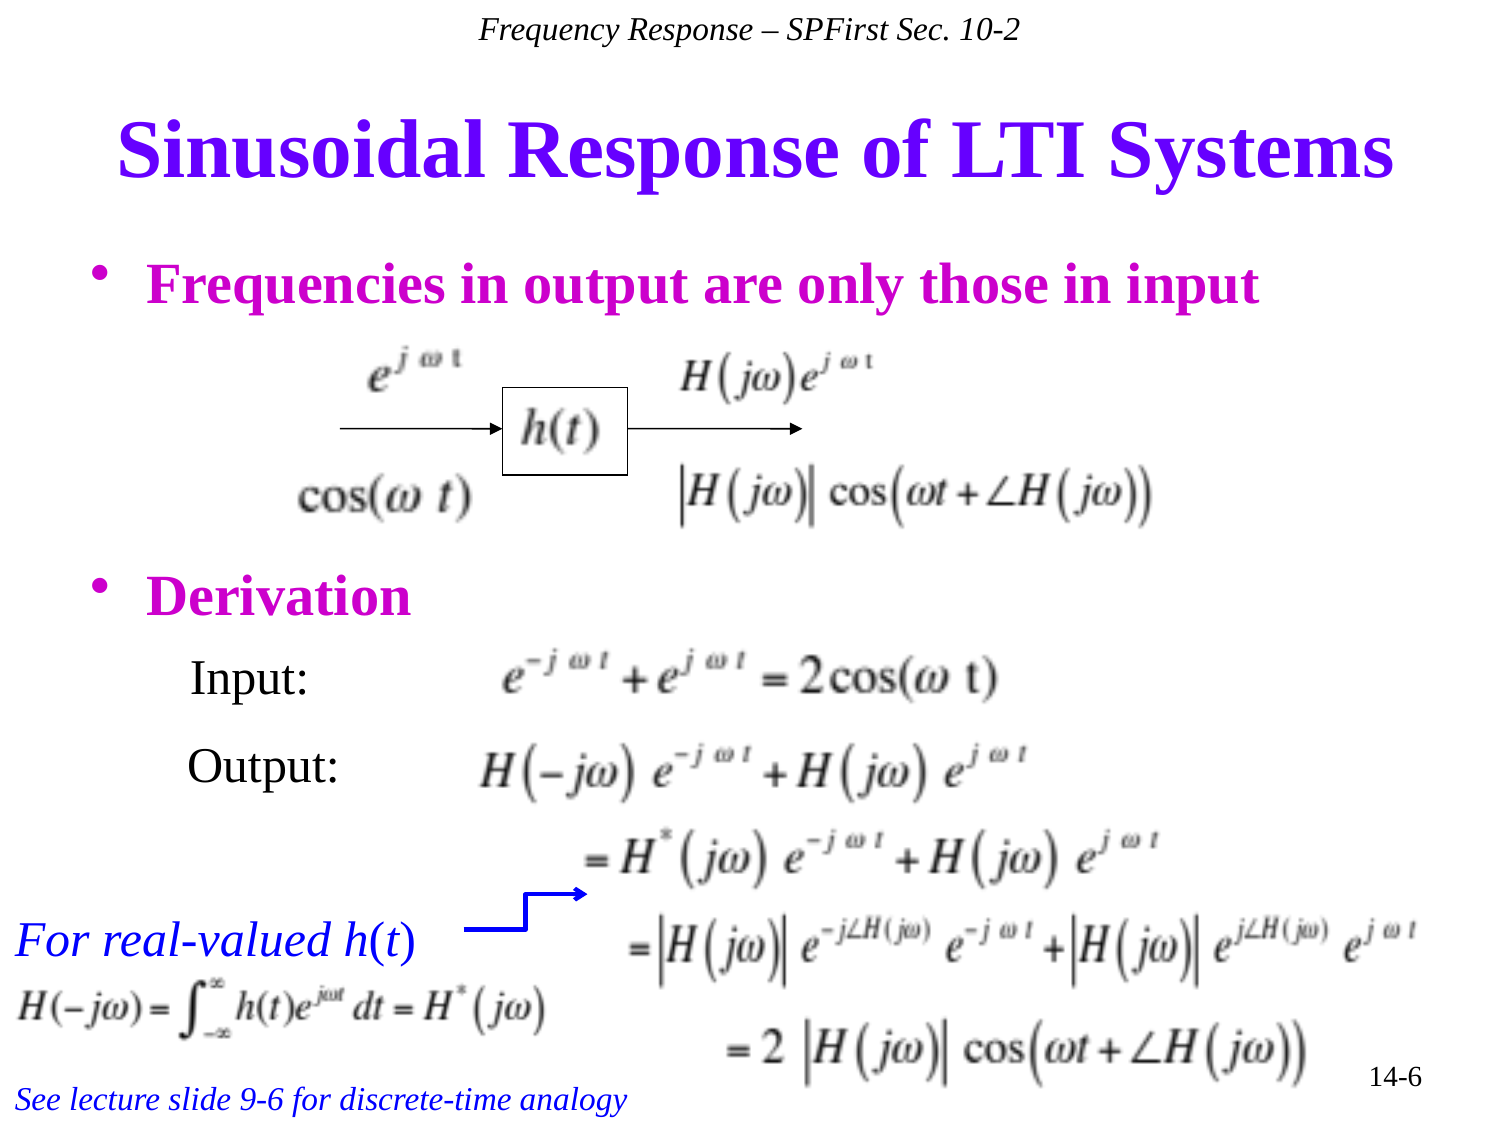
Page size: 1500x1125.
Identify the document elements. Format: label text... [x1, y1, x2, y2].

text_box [656, 456, 1156, 533]
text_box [624, 906, 1421, 994]
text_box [579, 817, 1162, 896]
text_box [497, 636, 1003, 712]
text_box Input: [174, 636, 363, 712]
text_box See lecture slide 9-6 for discrete-time analogy [0, 1069, 650, 1125]
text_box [473, 731, 1033, 811]
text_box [293, 464, 474, 532]
text_box Frequencies in output are only those in input [75, 237, 1475, 325]
text_box For real-valued h(t) [0, 899, 463, 974]
text_box Frequency Response – SPFirst Sec. 10-2 [0, 0, 1500, 55]
slide_number 14-6 [1124, 1049, 1438, 1125]
text_box Derivation [75, 549, 1463, 650]
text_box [339, 387, 803, 476]
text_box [469, 880, 583, 944]
text_box Output: [172, 724, 360, 800]
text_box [721, 1011, 1313, 1093]
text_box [12, 965, 552, 1047]
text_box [674, 342, 880, 411]
title Sinusoidal Response of LTI Systems [75, 55, 1438, 237]
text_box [362, 333, 468, 401]
